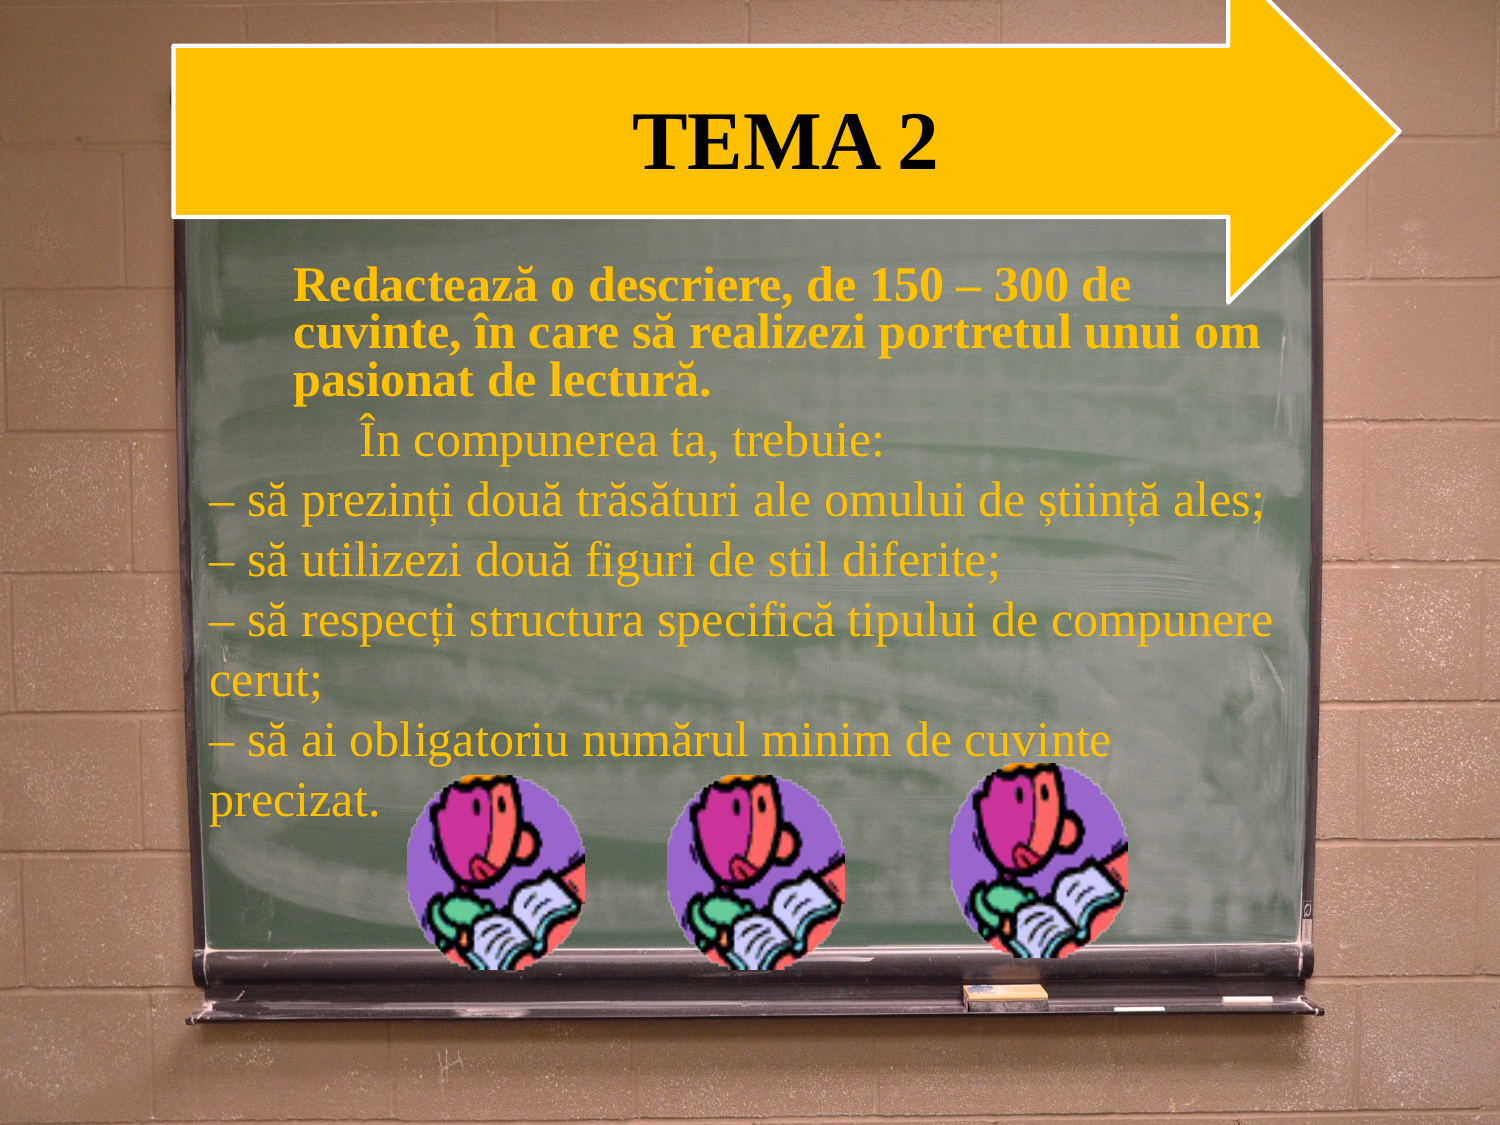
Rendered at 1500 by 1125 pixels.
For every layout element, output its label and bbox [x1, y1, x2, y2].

text_box [170, 0, 1400, 303]
picture [666, 774, 845, 970]
picture [950, 762, 1128, 958]
list [0, 0, 1500, 1125]
picture [407, 774, 585, 970]
